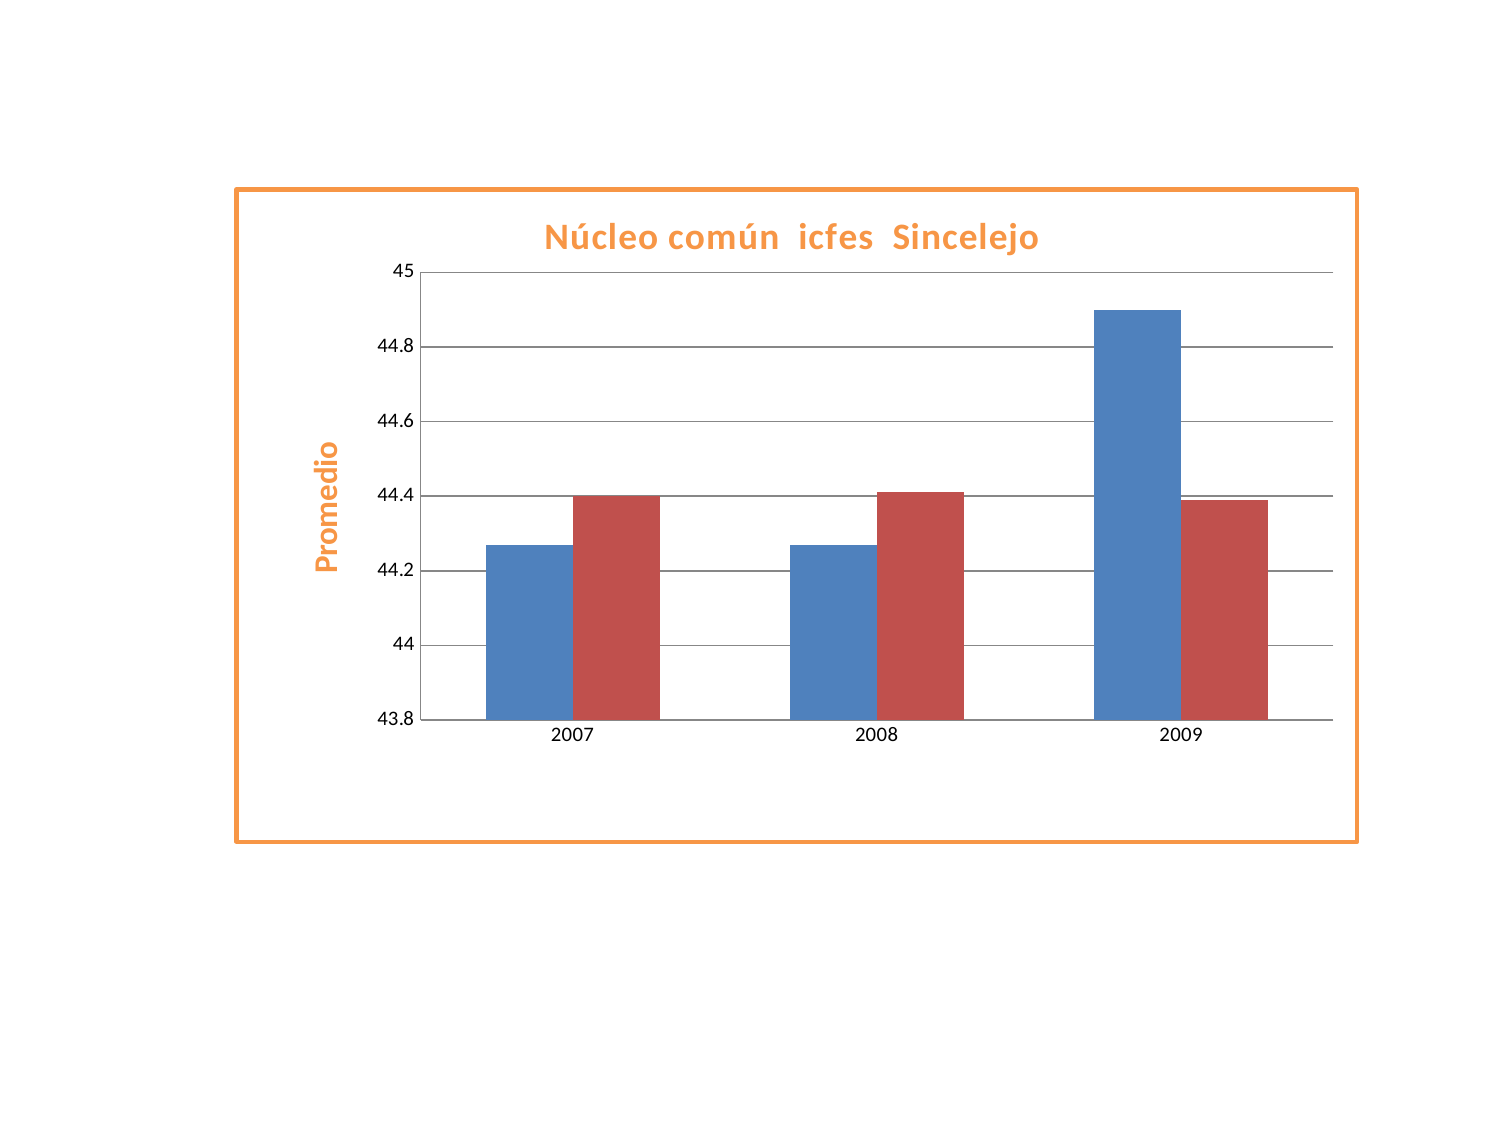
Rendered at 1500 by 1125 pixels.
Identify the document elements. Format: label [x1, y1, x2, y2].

chart [234, 187, 1360, 844]
